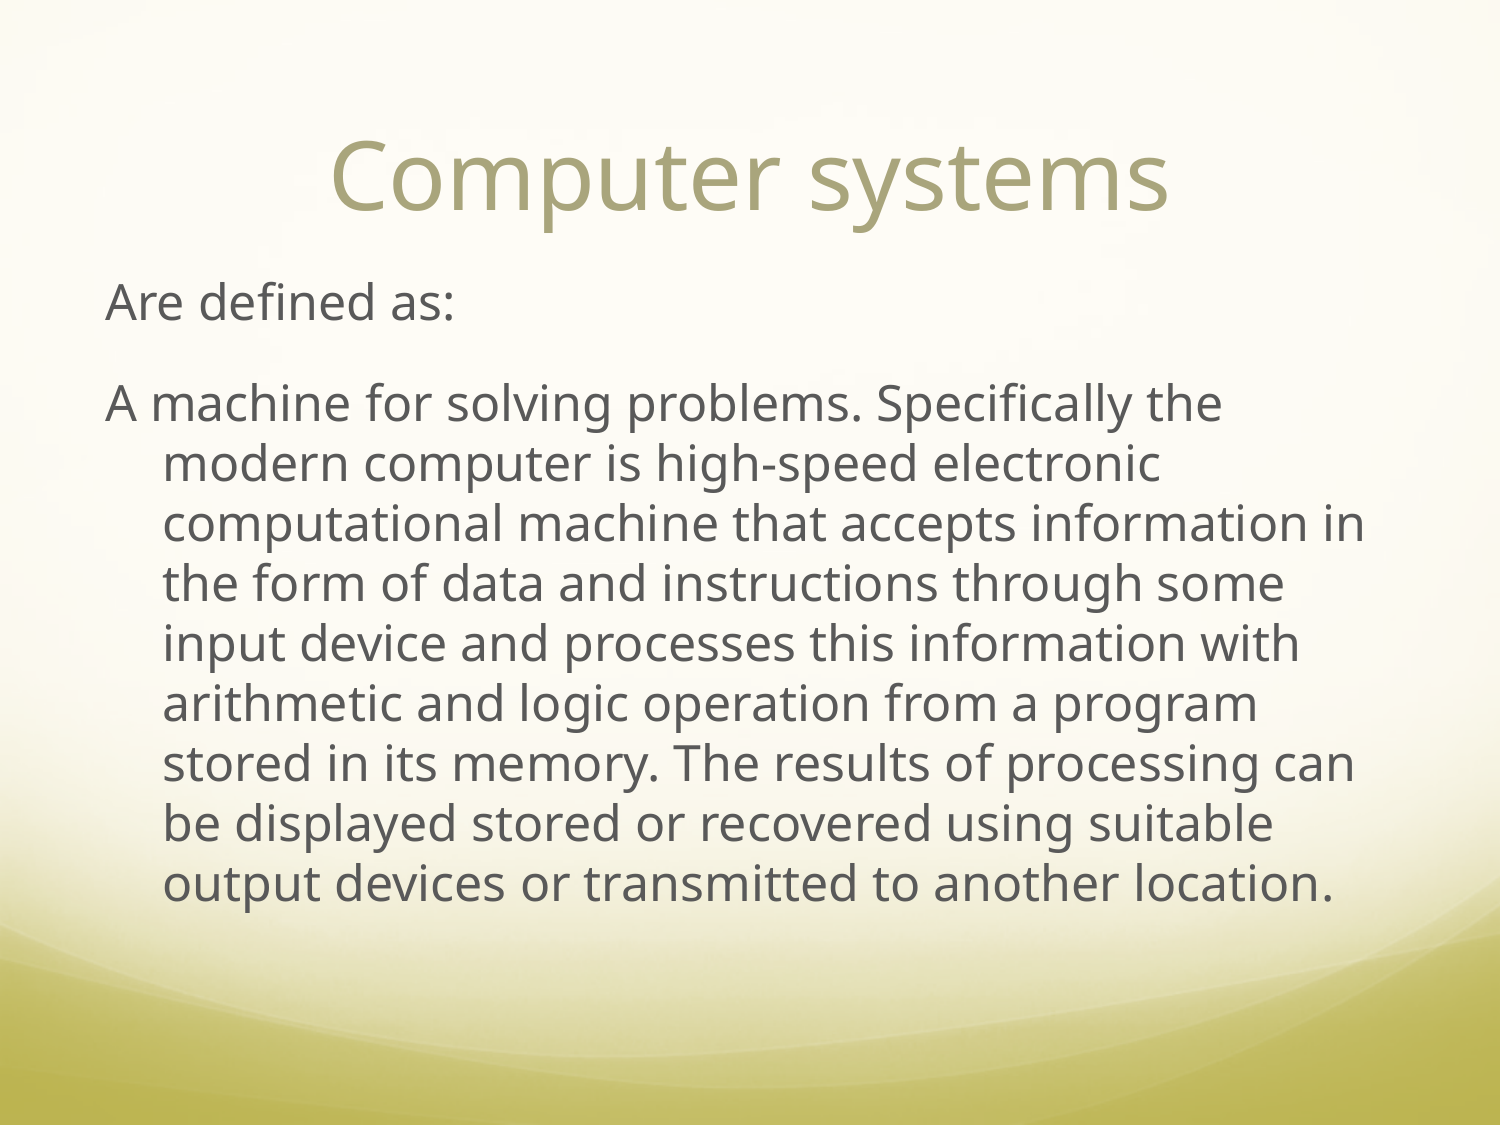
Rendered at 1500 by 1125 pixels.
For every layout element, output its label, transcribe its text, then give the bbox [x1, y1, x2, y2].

list Are defined as: A machine for solving problems. Specifically the modern computer is high-speed electronic computational machine that accepts information in the form of data and instructions through some input device and processes this information with arithmetic and logic operation from a program stored in its memory. The results of processing can be displayed stored or recovered using suitable output devices or transmitted to another location. [89, 262, 1410, 976]
title Computer systems [89, 17, 1410, 238]
